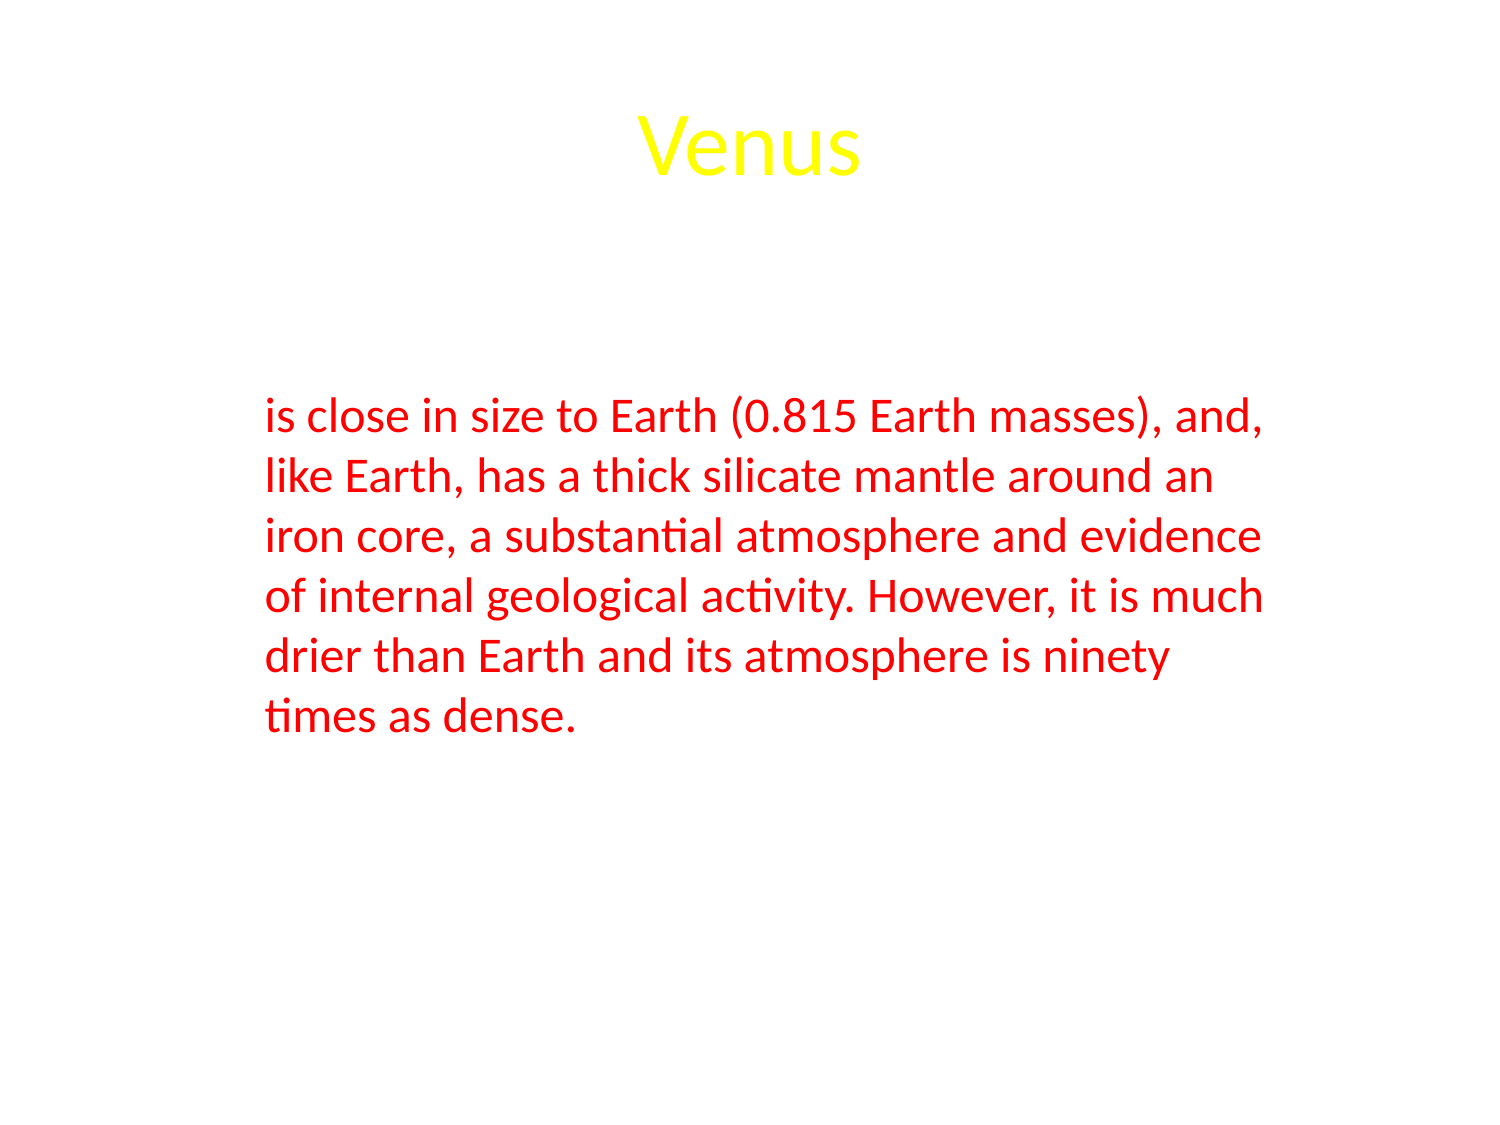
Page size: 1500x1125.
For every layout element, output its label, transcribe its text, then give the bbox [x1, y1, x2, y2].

text_box is close in size to Earth (0.815 Earth masses), and, like Earth, has a thick silicate mantle around an iron core, a substantial atmosphere and evidence of internal geological activity. However, it is much drier than Earth and its atmosphere is ninety times as dense. [249, 374, 1288, 750]
title Venus [75, 45, 1425, 233]
